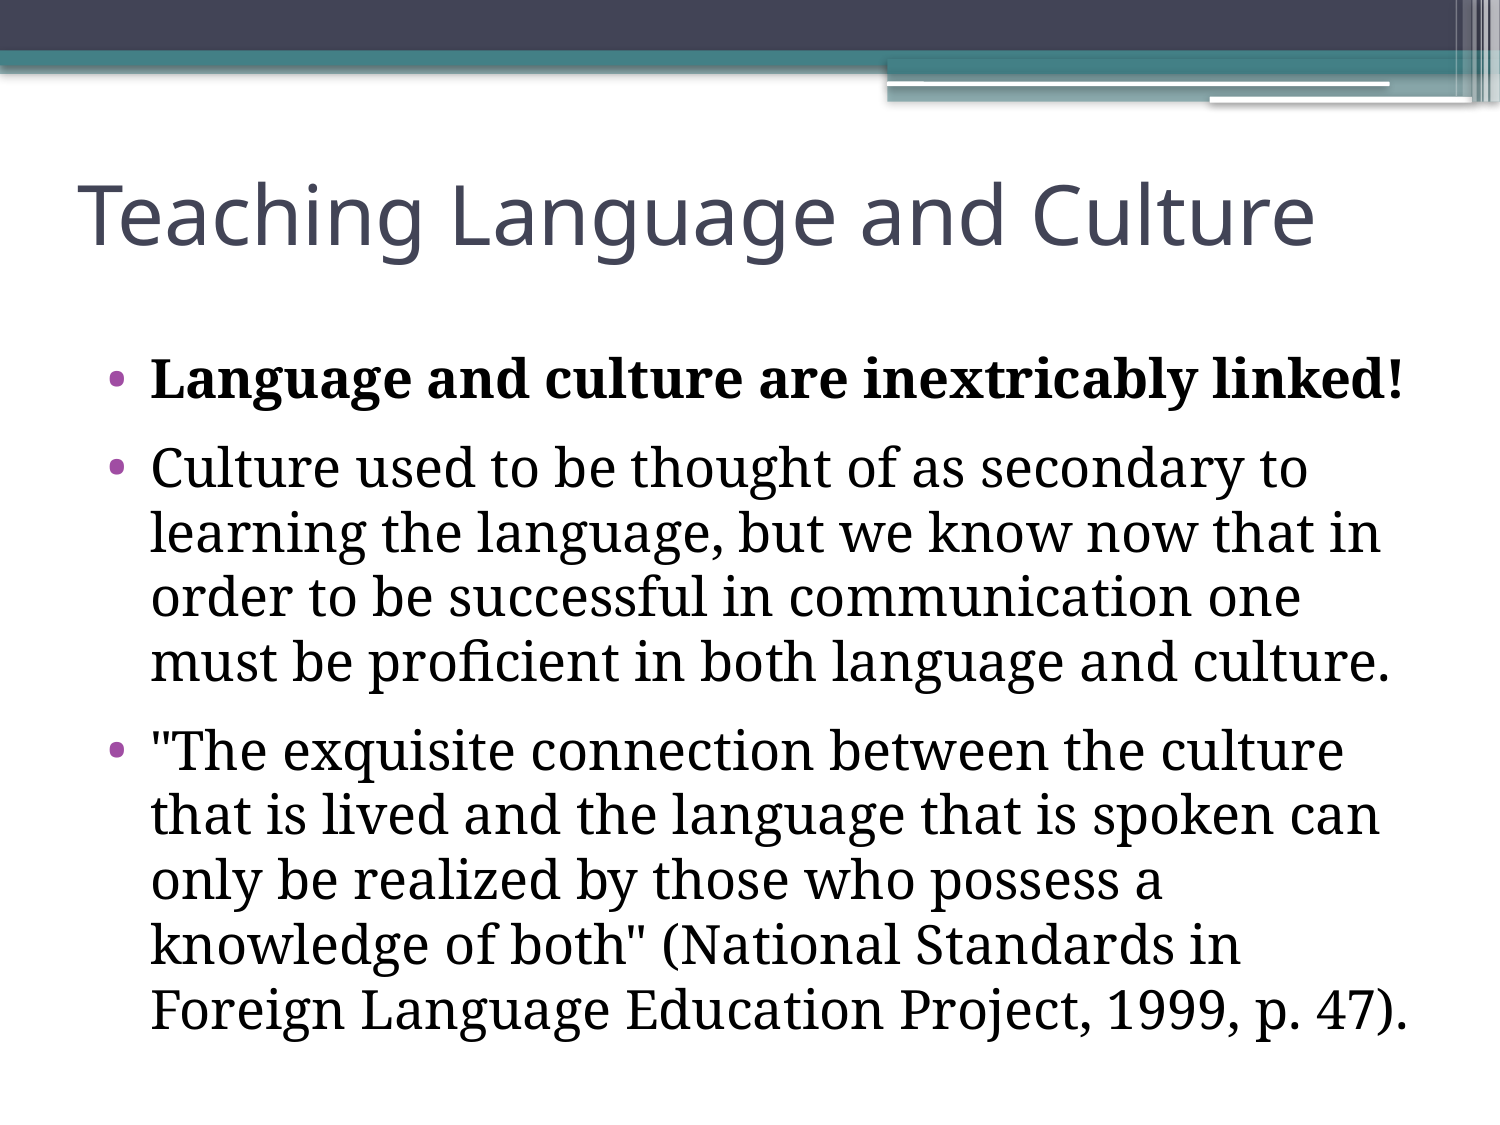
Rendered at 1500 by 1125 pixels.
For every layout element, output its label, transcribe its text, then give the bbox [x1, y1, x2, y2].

list Language and culture are inextricably linked! Culture used to be thought of as secondary to learning the language, but we know now that in order to be successful in communication one must be proficient in both language and culture. "The exquisite connection between the culture that is lived and the language that is spoken can only be realized by those who possess a knowledge of both" (National Standards in Foreign Language Education Project, 1999, p. 47). [75, 337, 1425, 1079]
title Teaching Language and Culture [62, 125, 1413, 300]
